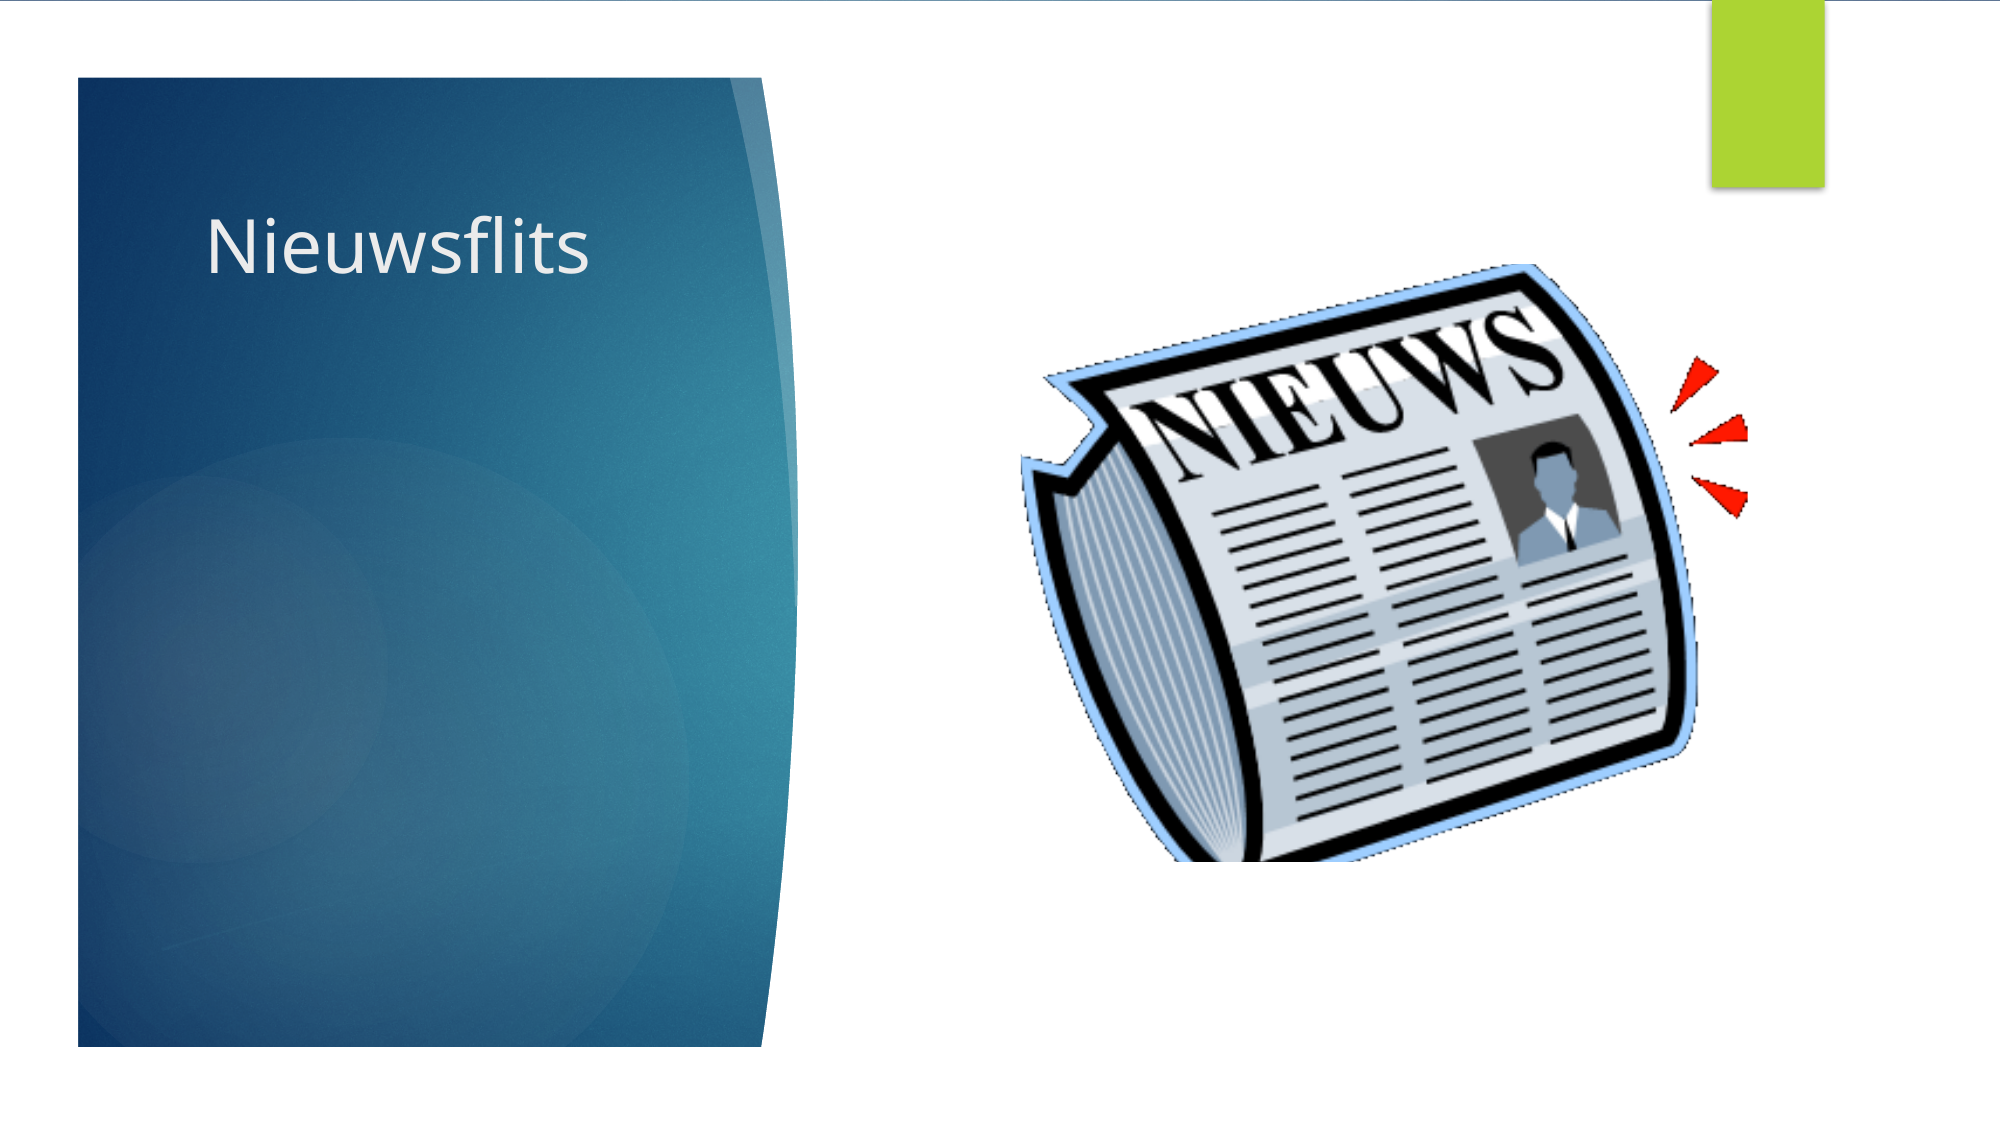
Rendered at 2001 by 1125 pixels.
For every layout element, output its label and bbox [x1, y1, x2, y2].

text_box [0, 0, 2000, 1125]
picture [1020, 264, 1748, 862]
